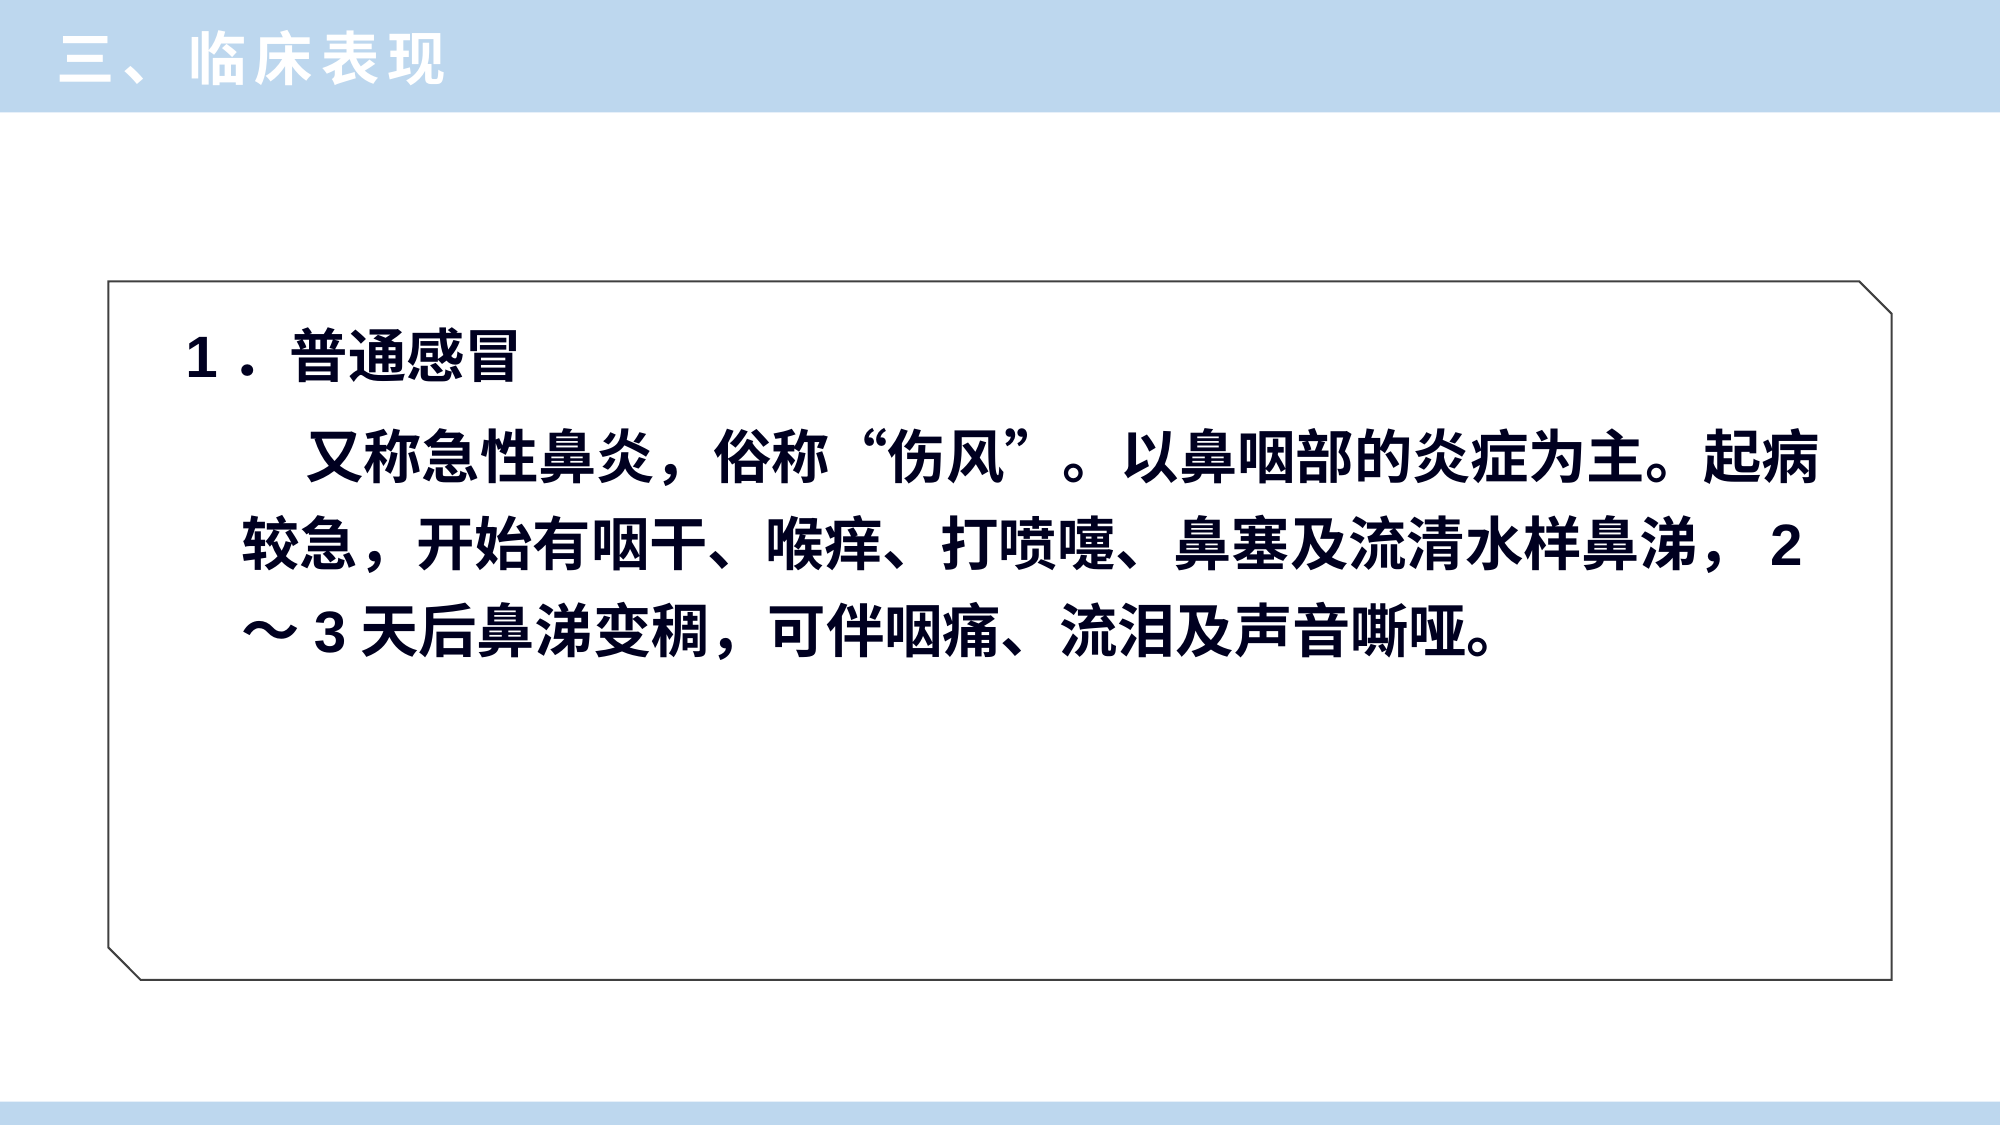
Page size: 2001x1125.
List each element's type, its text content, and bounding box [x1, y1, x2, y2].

text_box 三、临床表现 [44, 16, 458, 98]
text_box 1．普通感冒 又称急性鼻炎，俗称“伤风”。以鼻咽部的炎症为主。起病较急，开始有咽干、喉痒、打喷嚏、鼻塞及流清水样鼻涕，2～3天后鼻涕变稠，可伴咽痛、流泪及声音嘶哑。 [170, 320, 1855, 672]
text_box [107, 280, 1893, 981]
